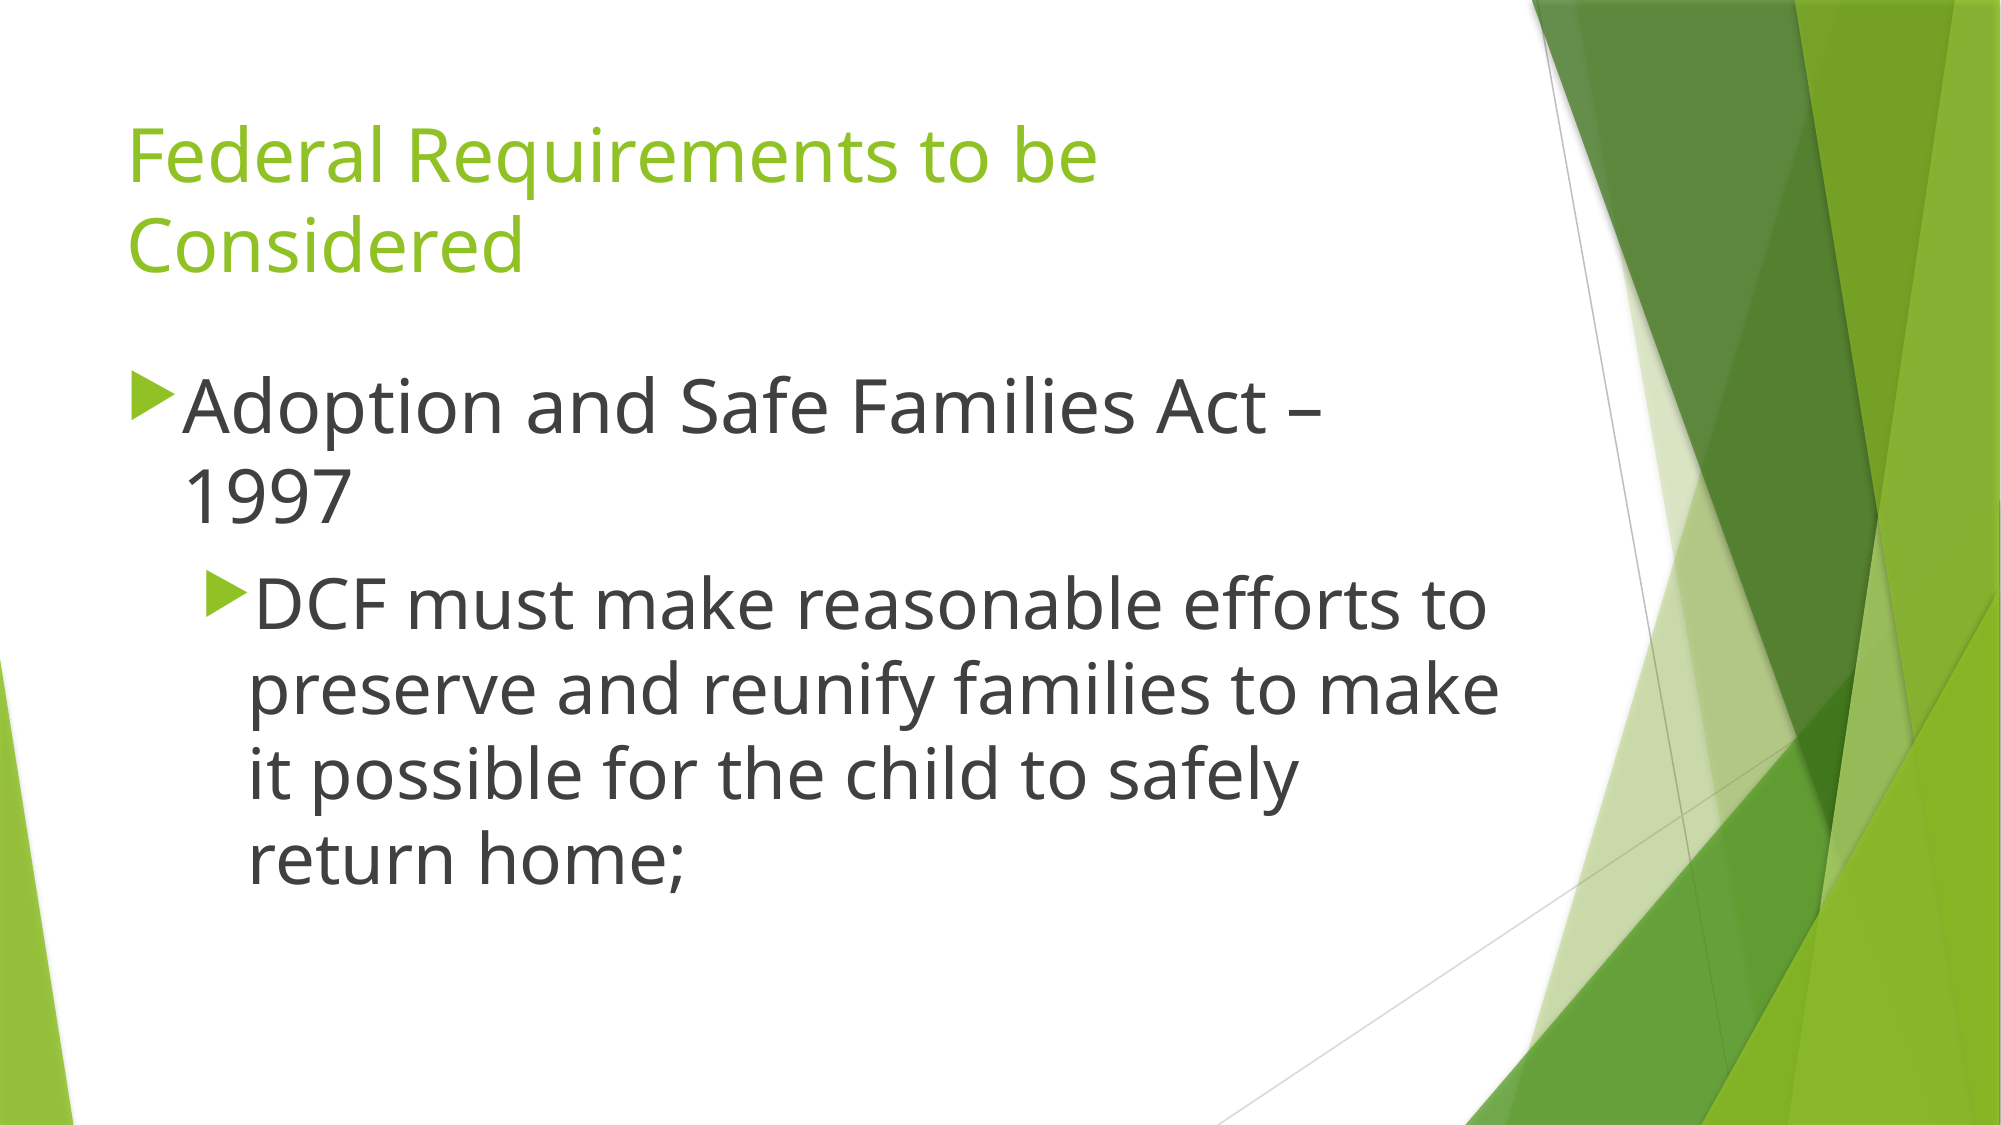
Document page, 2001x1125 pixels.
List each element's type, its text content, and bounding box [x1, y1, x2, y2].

title Federal Requirements to be Considered [111, 99, 1522, 317]
list Adoption and Safe Families Act – 1997 DCF must make reasonable efforts to preserve and reunify families to make it possible for the child to safely return home; [111, 350, 1522, 988]
